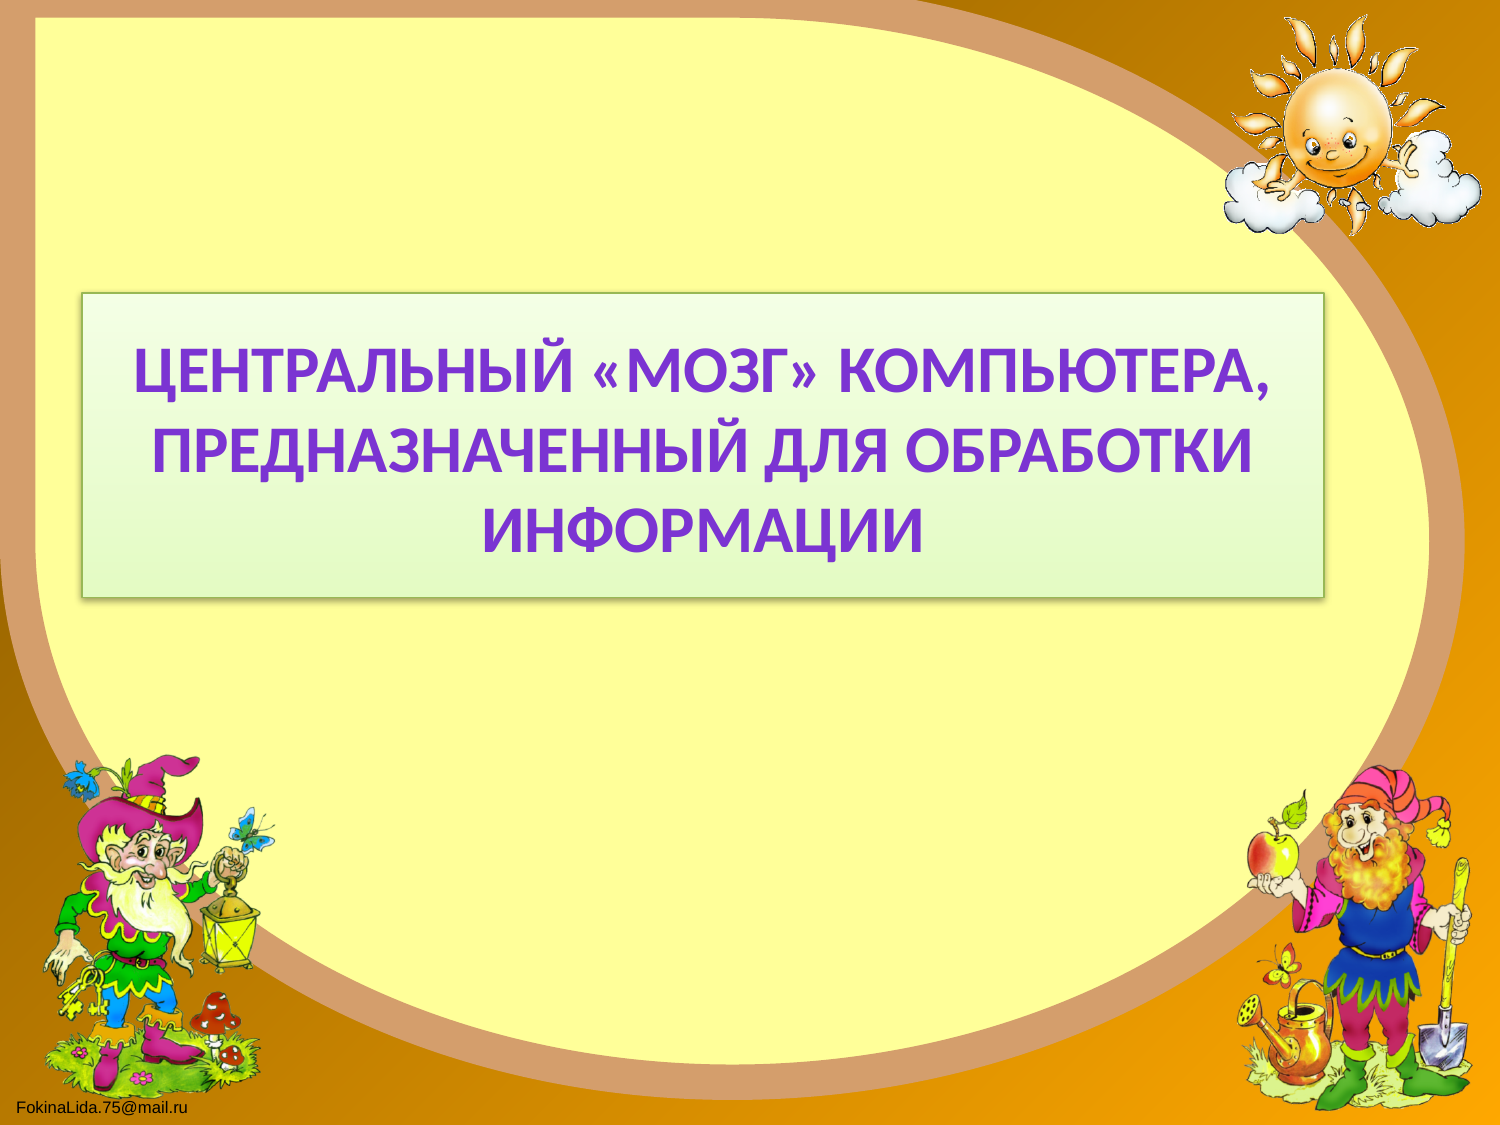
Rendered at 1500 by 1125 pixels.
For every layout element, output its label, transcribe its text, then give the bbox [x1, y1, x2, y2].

picture [1234, 763, 1473, 1113]
picture [41, 751, 276, 1101]
picture [1214, 0, 1500, 244]
text_box Центральный «мозг» компьютера, предназначенный для обработки информации [81, 292, 1325, 598]
